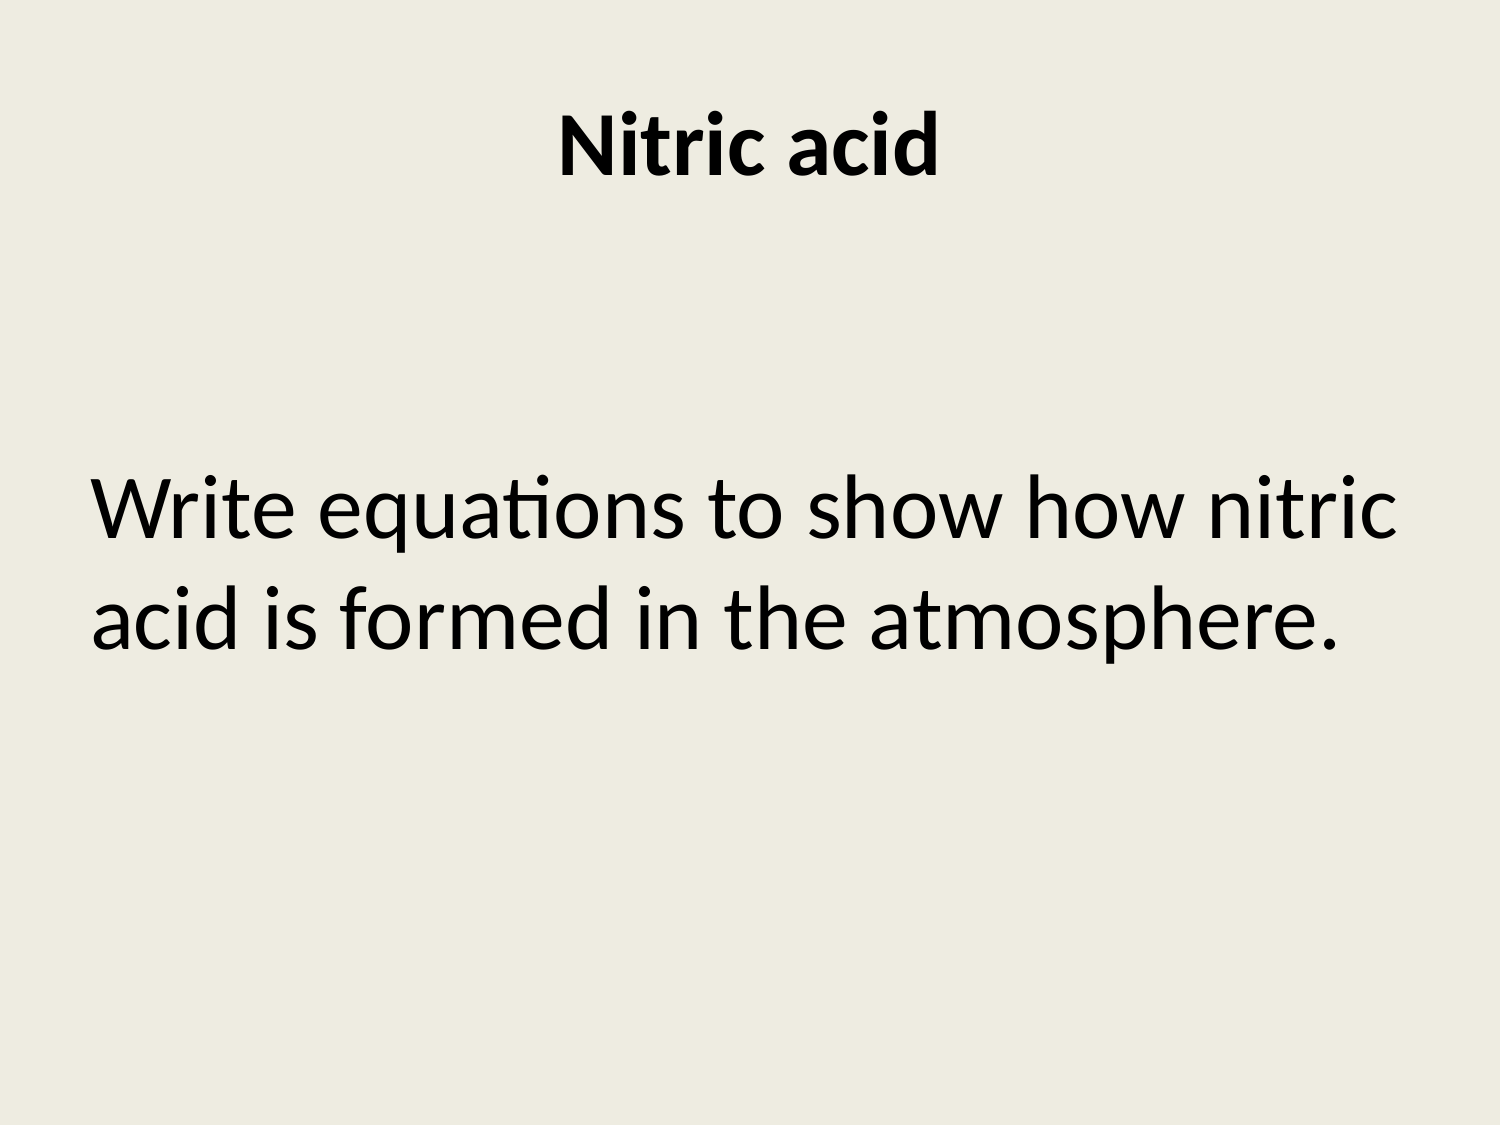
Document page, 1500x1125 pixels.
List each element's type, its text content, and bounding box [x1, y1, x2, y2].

title Nitric acid [75, 45, 1425, 233]
list Write equations to show how nitric acid is formed in the atmosphere. [75, 439, 1425, 1005]
